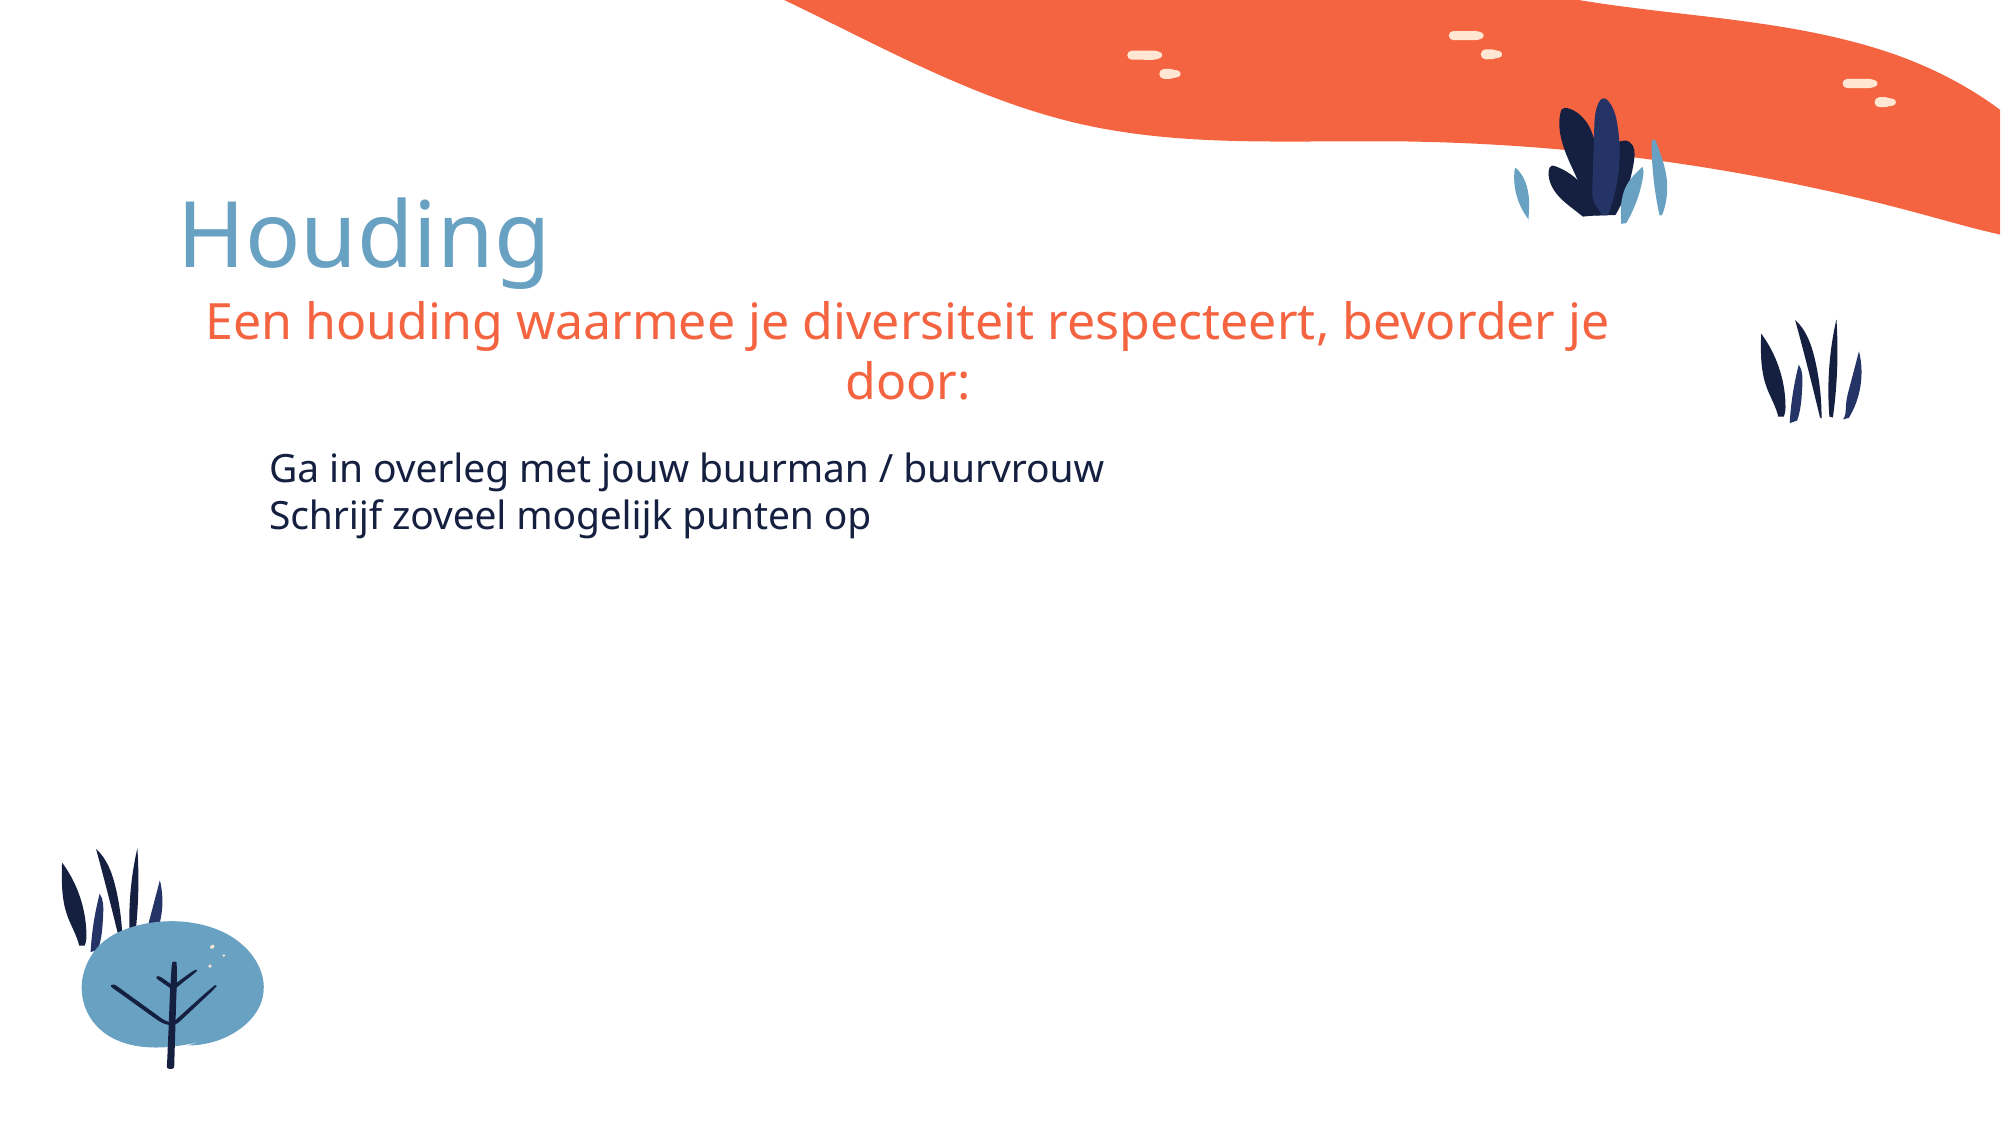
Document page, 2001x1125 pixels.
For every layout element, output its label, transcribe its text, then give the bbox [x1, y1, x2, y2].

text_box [61, 847, 166, 953]
title Een houding waarmee je diversiteit respecteert, bevorder je door: [171, 342, 1645, 425]
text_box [74, 920, 270, 1070]
title Houding [157, 155, 1025, 388]
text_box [1760, 318, 1865, 424]
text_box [1512, 98, 1669, 225]
subtitle Ga in overleg met jouw buurman / buurvrouw Schrijf zoveel mogelijk punten op [235, 429, 1645, 990]
